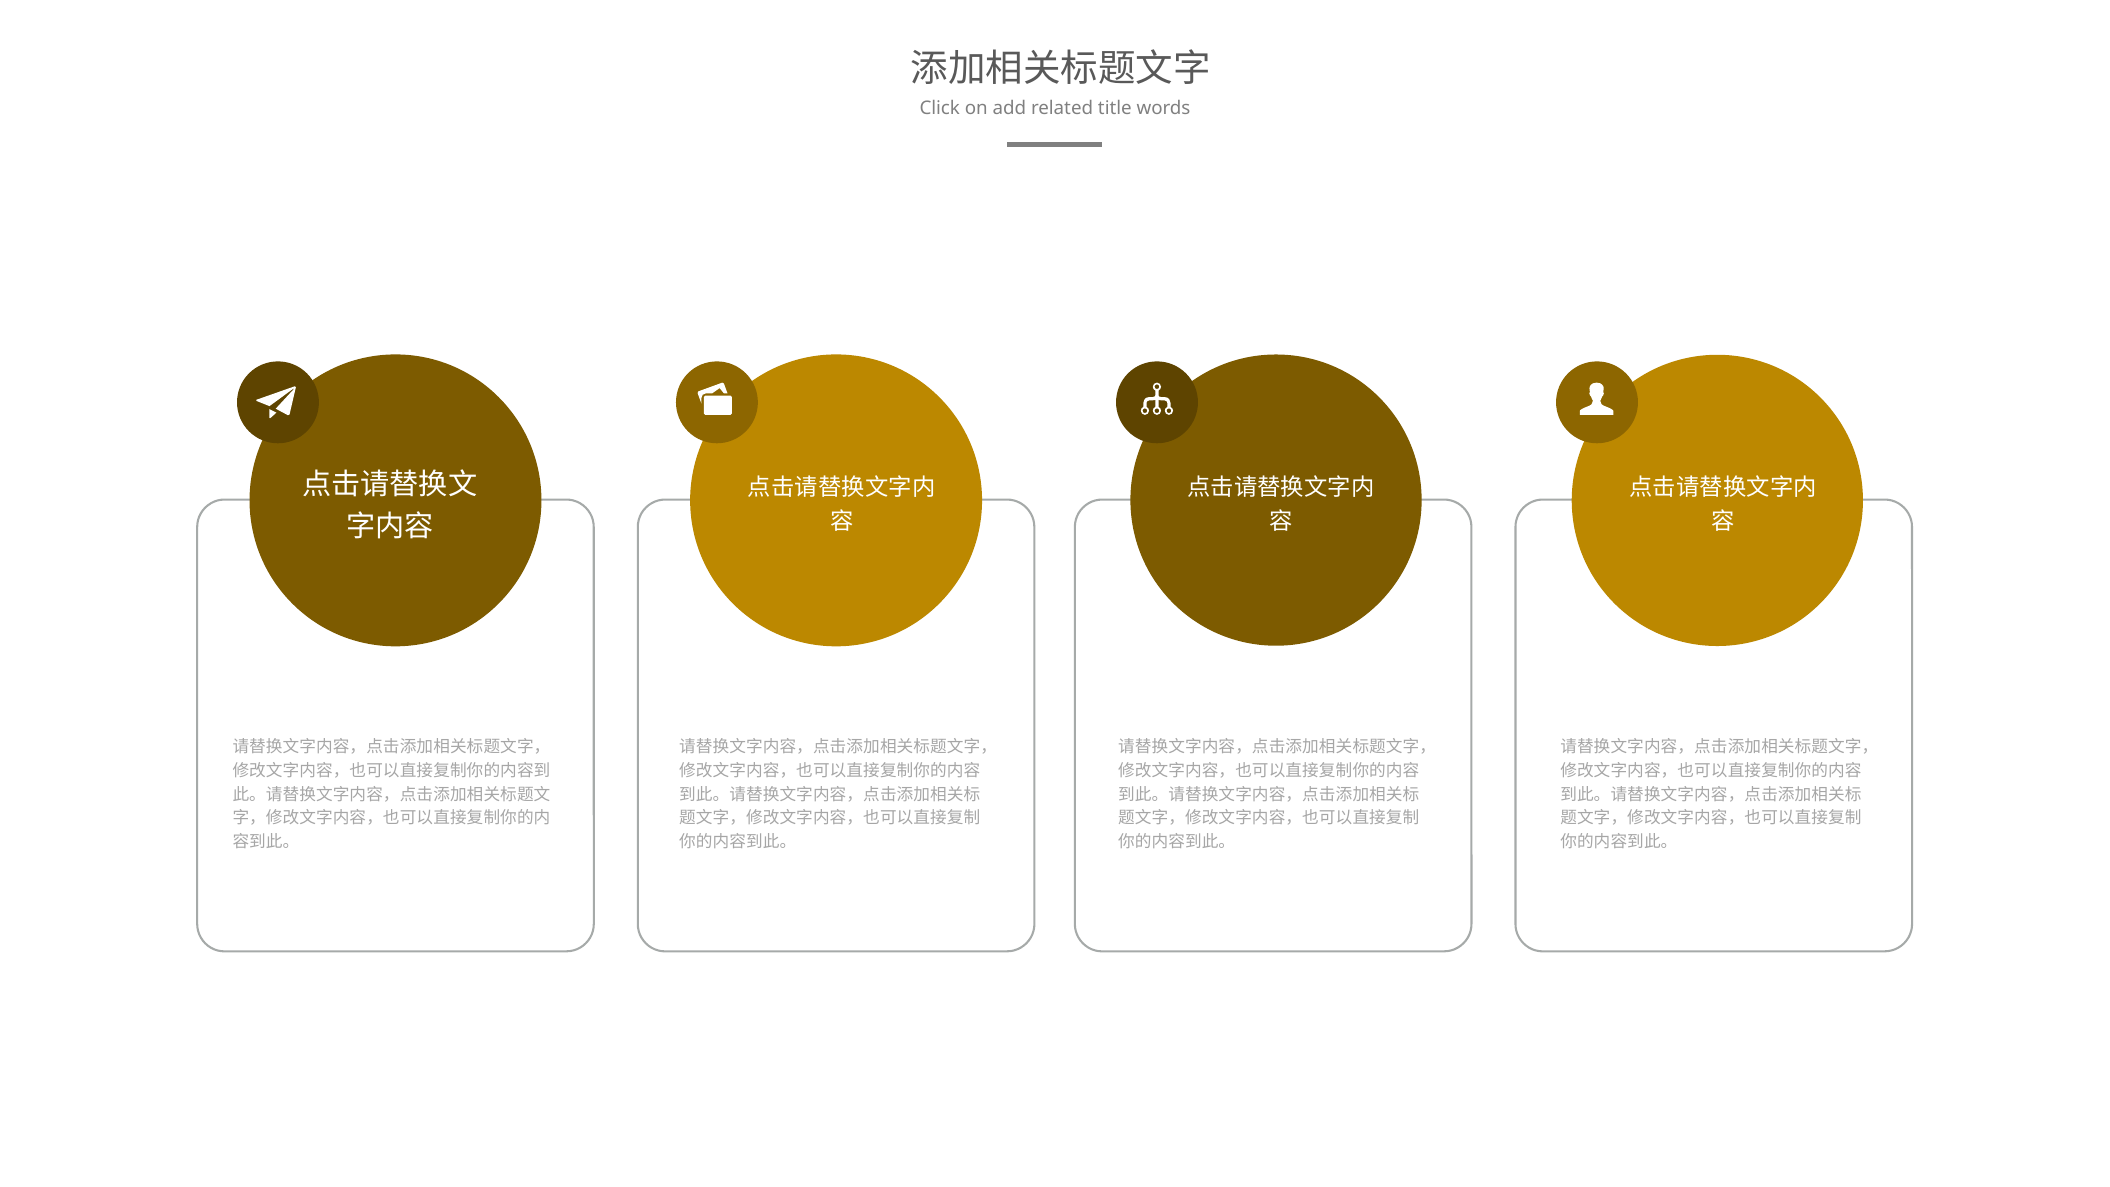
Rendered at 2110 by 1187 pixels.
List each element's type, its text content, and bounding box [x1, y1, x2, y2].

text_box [236, 361, 319, 444]
text_box 添加相关标题文字 [877, 37, 1245, 95]
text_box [1556, 361, 1638, 444]
text_box 点击请替换文字内容 [1617, 466, 1829, 534]
text_box 请替换文字内容，点击添加相关标题文字，修改文字内容，也可以直接复制你的内容到此。请替换文字内容，点击添加相关标题文字，修改文字内容，也可以直接复制你的内容到此。 [217, 693, 573, 890]
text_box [675, 361, 758, 444]
text_box 点击请替换文字内容 [1175, 466, 1387, 534]
text_box [1515, 499, 1913, 952]
text_box Click on add related title words [877, 89, 1232, 124]
text_box 请替换文字内容，点击添加相关标题文字，修改文字内容，也可以直接复制你的内容到此。请替换文字内容，点击添加相关标题文字，修改文字内容，也可以直接复制你的内容到此。 [1560, 693, 1875, 890]
text_box 点击请替换文字内容 [276, 466, 504, 534]
text_box 点击请替换文字内容 [736, 466, 948, 534]
text_box 请替换文字内容，点击添加相关标题文字，修改文字内容，也可以直接复制你的内容到此。请替换文字内容，点击添加相关标题文字，修改文字内容，也可以直接复制你的内容到此。 [679, 693, 994, 890]
text_box [1130, 354, 1422, 646]
text_box [197, 499, 594, 952]
text_box [1074, 499, 1472, 952]
text_box [690, 354, 983, 647]
text_box [1571, 354, 1863, 647]
text_box 请替换文字内容，点击添加相关标题文字，修改文字内容，也可以直接复制你的内容到此。请替换文字内容，点击添加相关标题文字，修改文字内容，也可以直接复制你的内容到此。 [1118, 693, 1433, 890]
text_box [1140, 382, 1174, 415]
text_box [637, 499, 1035, 952]
text_box [1116, 361, 1198, 444]
text_box [249, 354, 542, 647]
